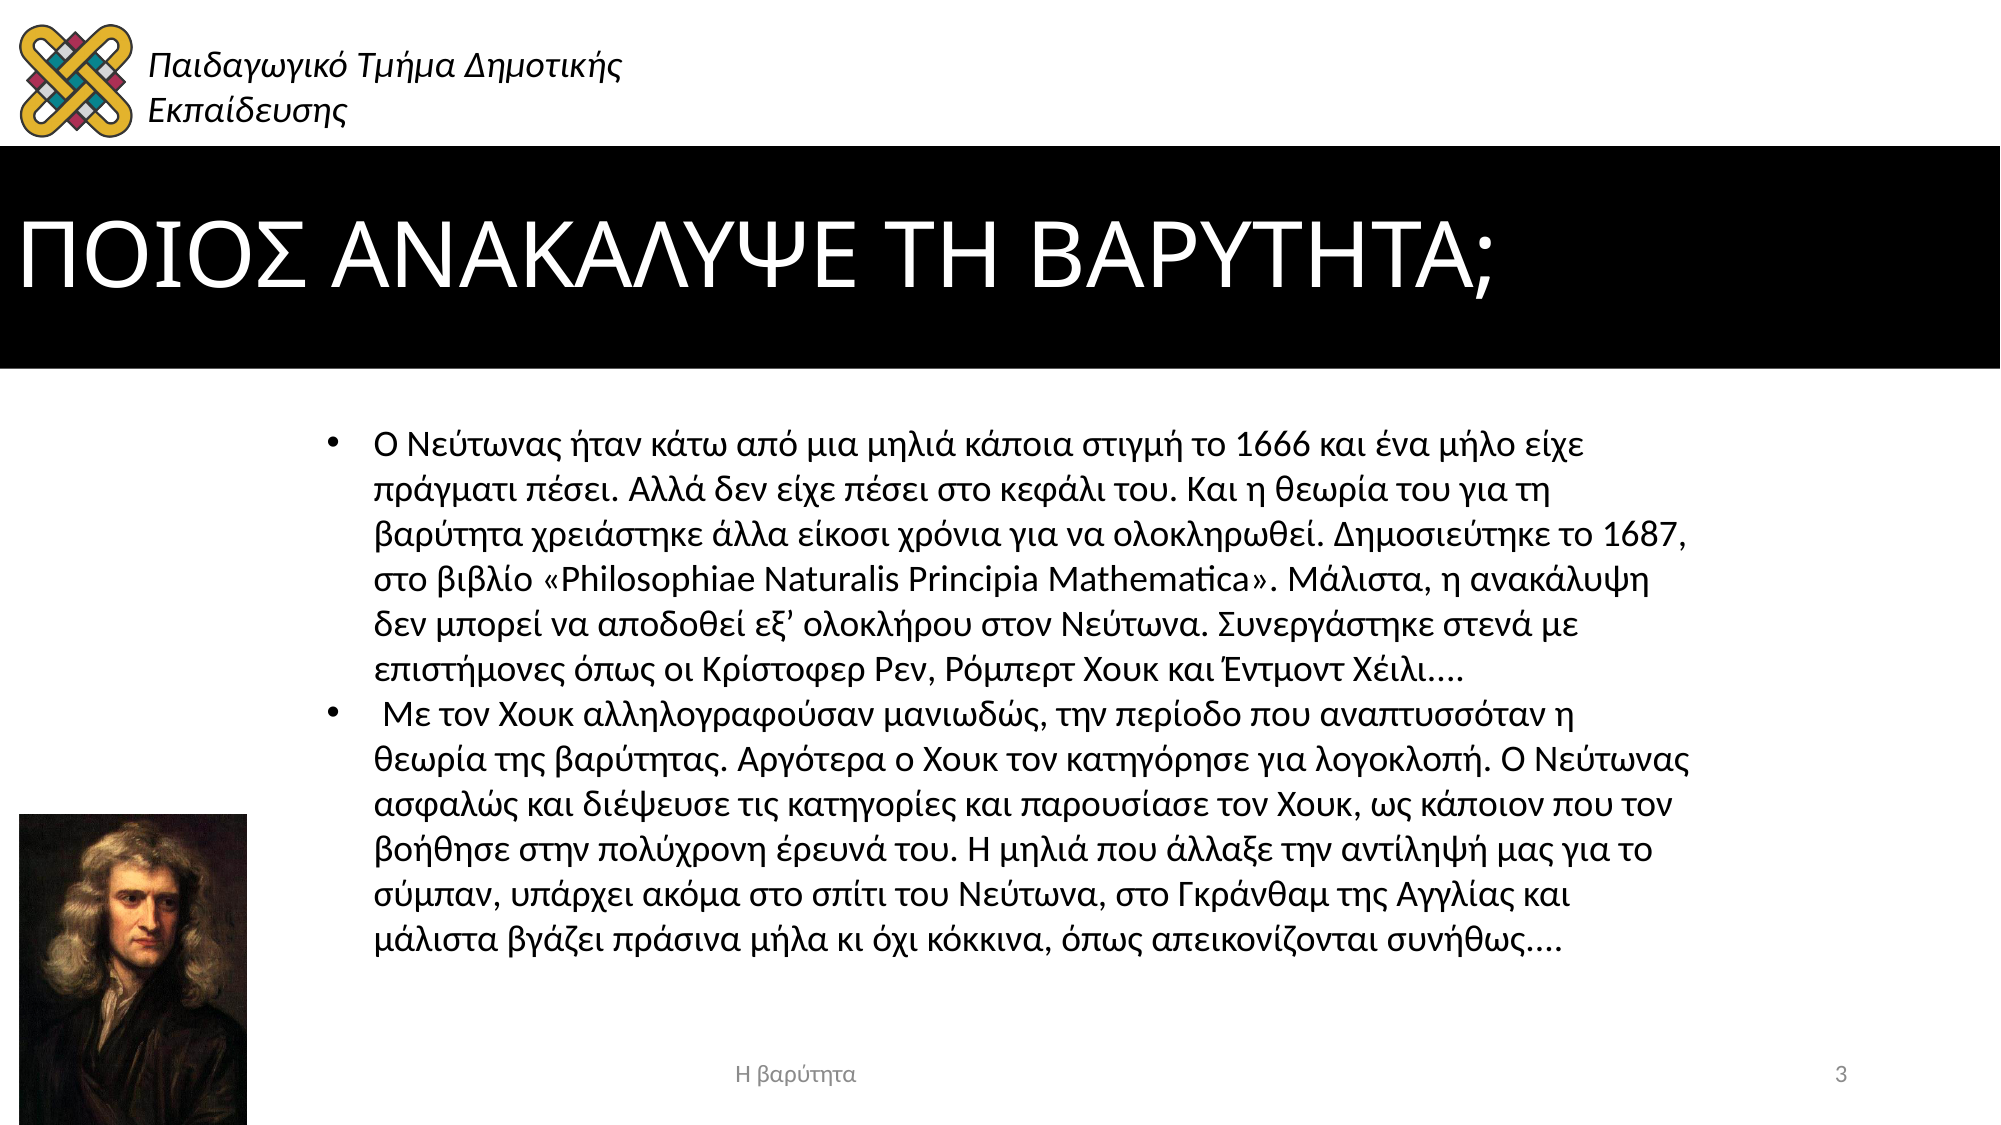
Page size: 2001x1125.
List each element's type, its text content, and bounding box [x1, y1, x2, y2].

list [19, 24, 133, 138]
slide_number 3 [1710, 1042, 1863, 1103]
title ΠΟΙΟΣ ΑΝΑΚΑΛΥΨΕ ΤΗ ΒΑΡΥΤΗΤΑ; [0, 146, 2000, 369]
text_box Ο Νεύτωνας ήταν κάτω από μια μηλιά κάποια στιγμή το 1666 και ένα μήλο είχε πράγματι πέσει. Αλλά δεν είχε πέσει στο κεφάλι του. Και η θεωρία του για τη βαρύτητα χρειάστηκε άλλα είκοσι χρόνια για να ολοκληρωθεί. Δημοσιεύτηκε το 1687, στο βιβλίο «Philosophiae Naturalis Principia Mathematica». Μάλιστα, η ανακάλυψη δεν μπορεί να αποδοθεί εξ’ ολοκλήρου στον Νεύτωνα. Συνεργάστηκε στενά με επιστήμονες όπως οι Κρίστοφερ Ρεν, Ρόμπερτ Χουκ και Έντμοντ Χέιλι.... Με τον Χουκ αλληλογραφούσαν μανιωδώς, την περίοδο που αναπτυσσόταν η θεωρία της βαρύτητας. Αργότερα ο Χουκ τον κατηγόρησε για λογοκλοπή. Ο Νεύτωνας ασφαλώς και διέψευσε τις κατηγορίες και παρουσίασε τον Χουκ, ως κάποιον που τον βοήθησε στην πολύχρονη έρευνά του. Η μηλιά που άλλαξε την αντίληψή μας για το σύμπαν, υπάρχει ακόμα στο σπίτι του Νεύτωνα, στο Γκράνθαμ της Αγγλίας και μάλιστα βγάζει πράσινα μήλα κι όχι κόκκινα, όπως απεικονίζονται συνήθως.... [311, 411, 1710, 1125]
picture [19, 814, 247, 1125]
text_box Παιδαγωγικό Τμήμα Δημοτικής Εκπαίδευσης [133, 32, 666, 138]
